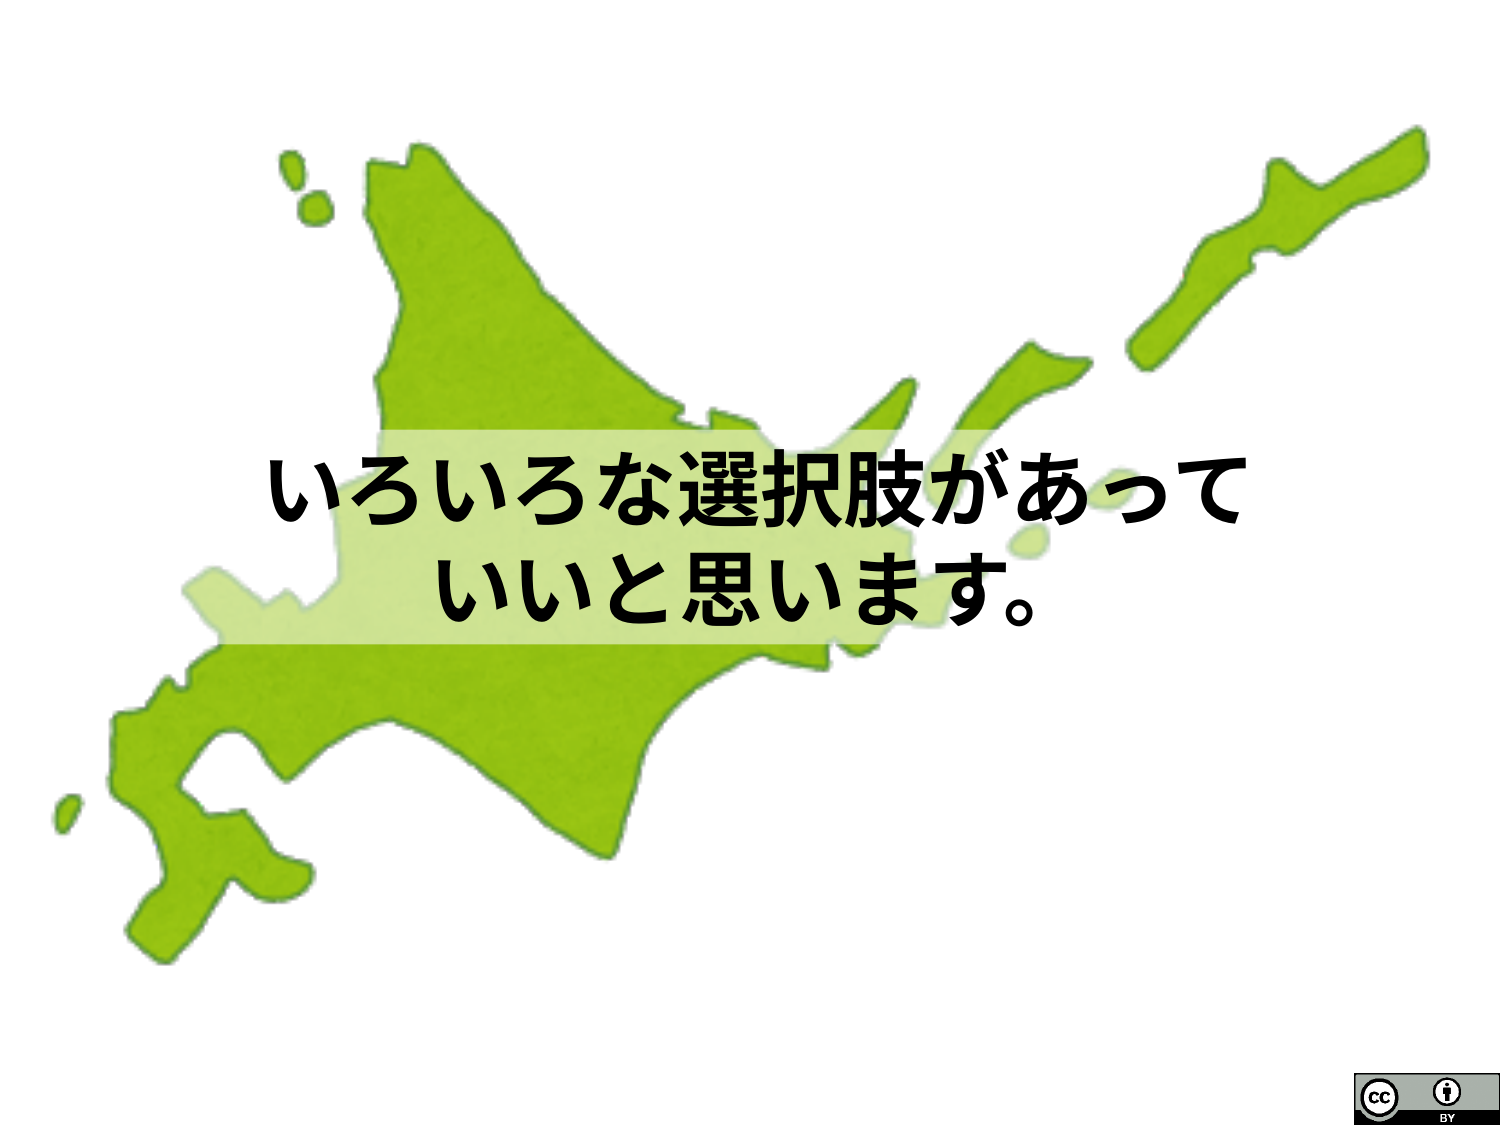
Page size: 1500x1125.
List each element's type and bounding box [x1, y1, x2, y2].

picture [1354, 1073, 1500, 1125]
picture [17, 40, 1463, 1020]
